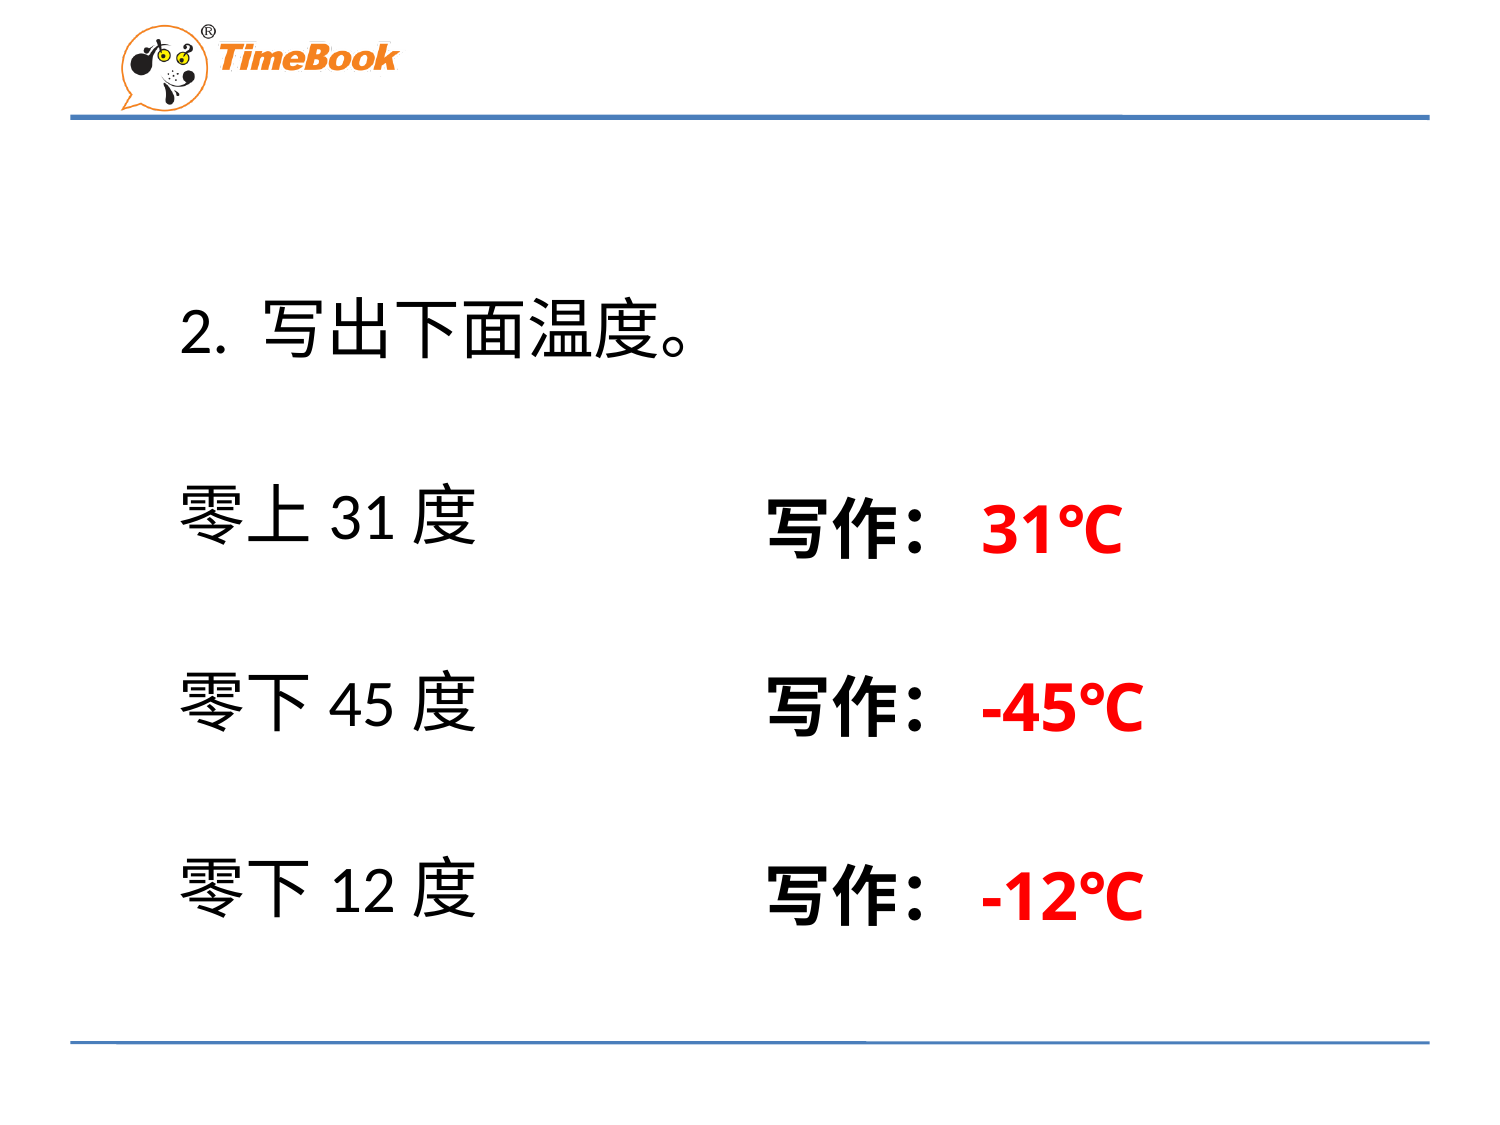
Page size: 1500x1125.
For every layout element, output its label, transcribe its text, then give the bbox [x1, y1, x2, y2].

text_box 写作：-45℃ [750, 657, 1360, 775]
list 2. 写出下面温度。 零上31度 零下45度 零下12度 [164, 278, 1336, 983]
text_box 写作：31℃ [750, 479, 1360, 597]
picture [118, 22, 408, 113]
text_box 写作：-12℃ [750, 846, 1360, 964]
